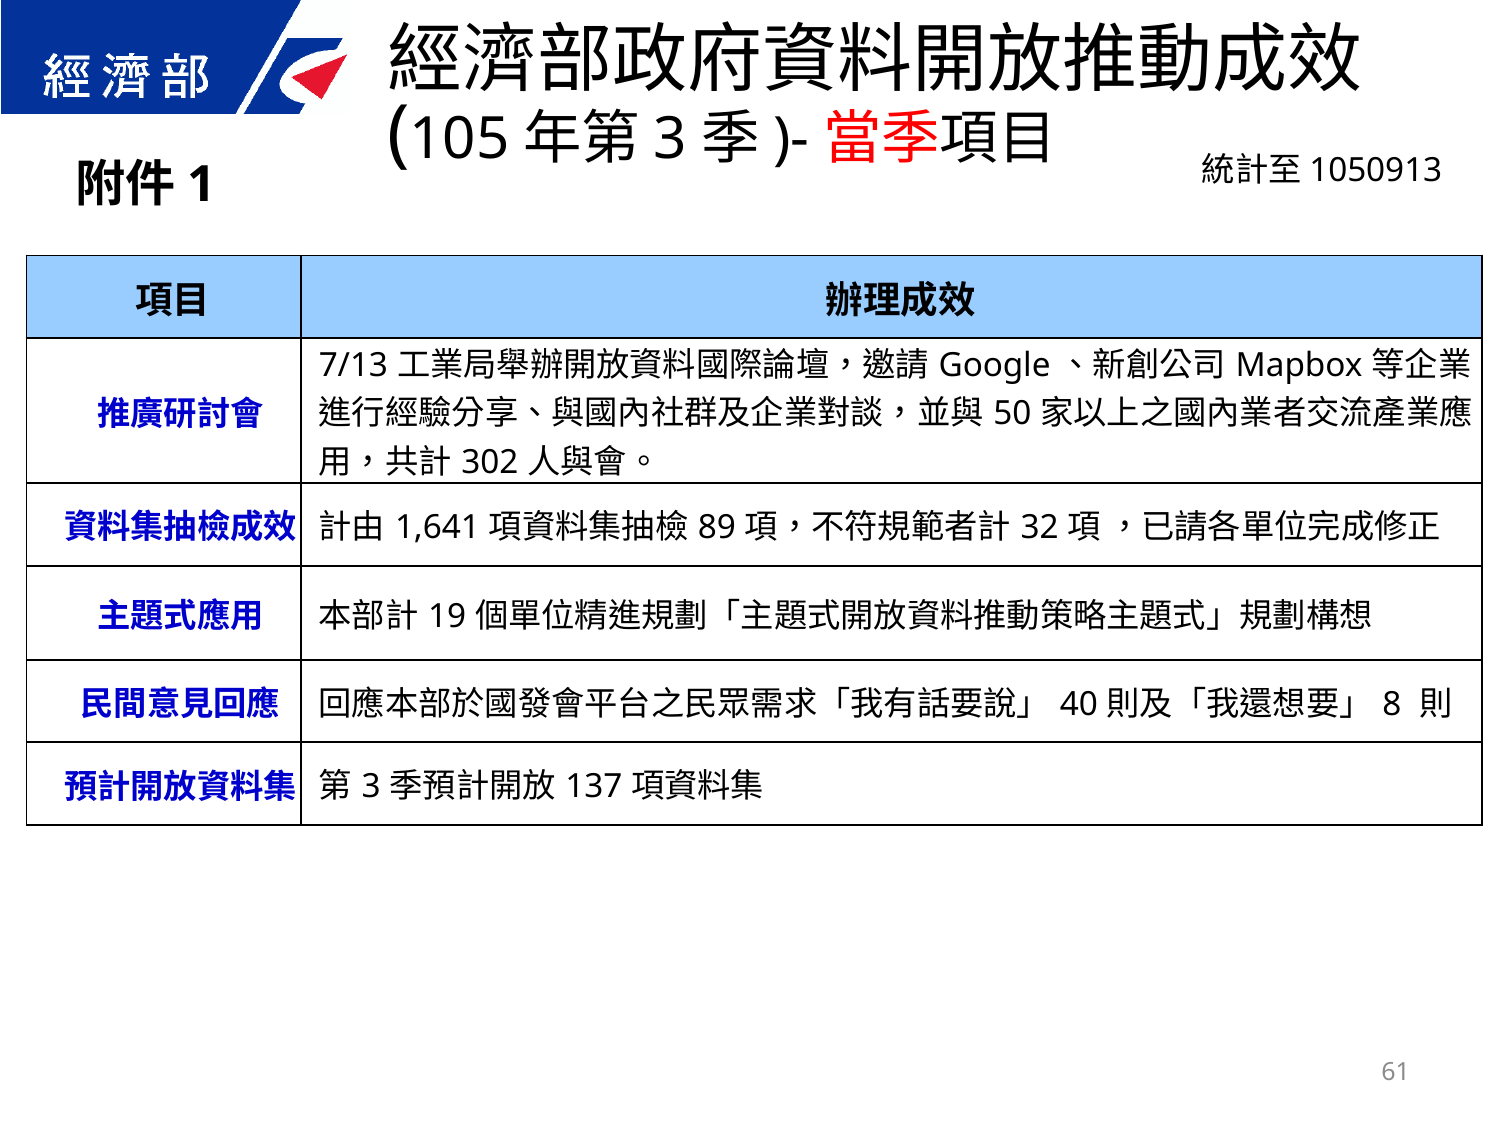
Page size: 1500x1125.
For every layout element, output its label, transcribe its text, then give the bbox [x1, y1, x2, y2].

table_cell 本部計19個單位精進規劃「主題式開放資料推動策略主題式」規劃構想 [302, 567, 1481, 659]
table_cell 7/13工業局舉辦開放資料國際論壇，邀請Google、新創公司Mapbox等企業進行經驗分享、與國內社群及企業對談，並與50家以上之國內業者交流產業應用，共計302人與會。 [302, 339, 1481, 482]
table_cell 資料集抽檢成效 [27, 484, 300, 565]
table_cell 計由1,641項資料集抽檢89項，不符規範者計32項 ，已請各單位完成修正 [302, 484, 1481, 565]
picture [0, 0, 350, 114]
text_box 統計至1050913 [1186, 140, 1471, 196]
table_cell 第3季預計開放137項資料集 [302, 743, 1481, 824]
slide_number 61 [1074, 1042, 1425, 1103]
table_cell 主題式應用 [27, 567, 300, 659]
table_cell 民間意見回應 [27, 661, 300, 741]
table_header 辦理成效 [302, 256, 1481, 337]
table_cell 預計開放資料集 [27, 743, 300, 824]
table_cell 推廣研討會 [27, 339, 300, 482]
text_box 附件1 [60, 143, 244, 219]
text_box 經濟部政府資料開放推動成效 (105年第3季)-當季項目 [371, 18, 1500, 182]
table_header 項目 [27, 256, 300, 337]
table_cell 回應本部於國發會平台之民眾需求「我有話要說」40則及「我還想要」8 則 [302, 661, 1481, 741]
